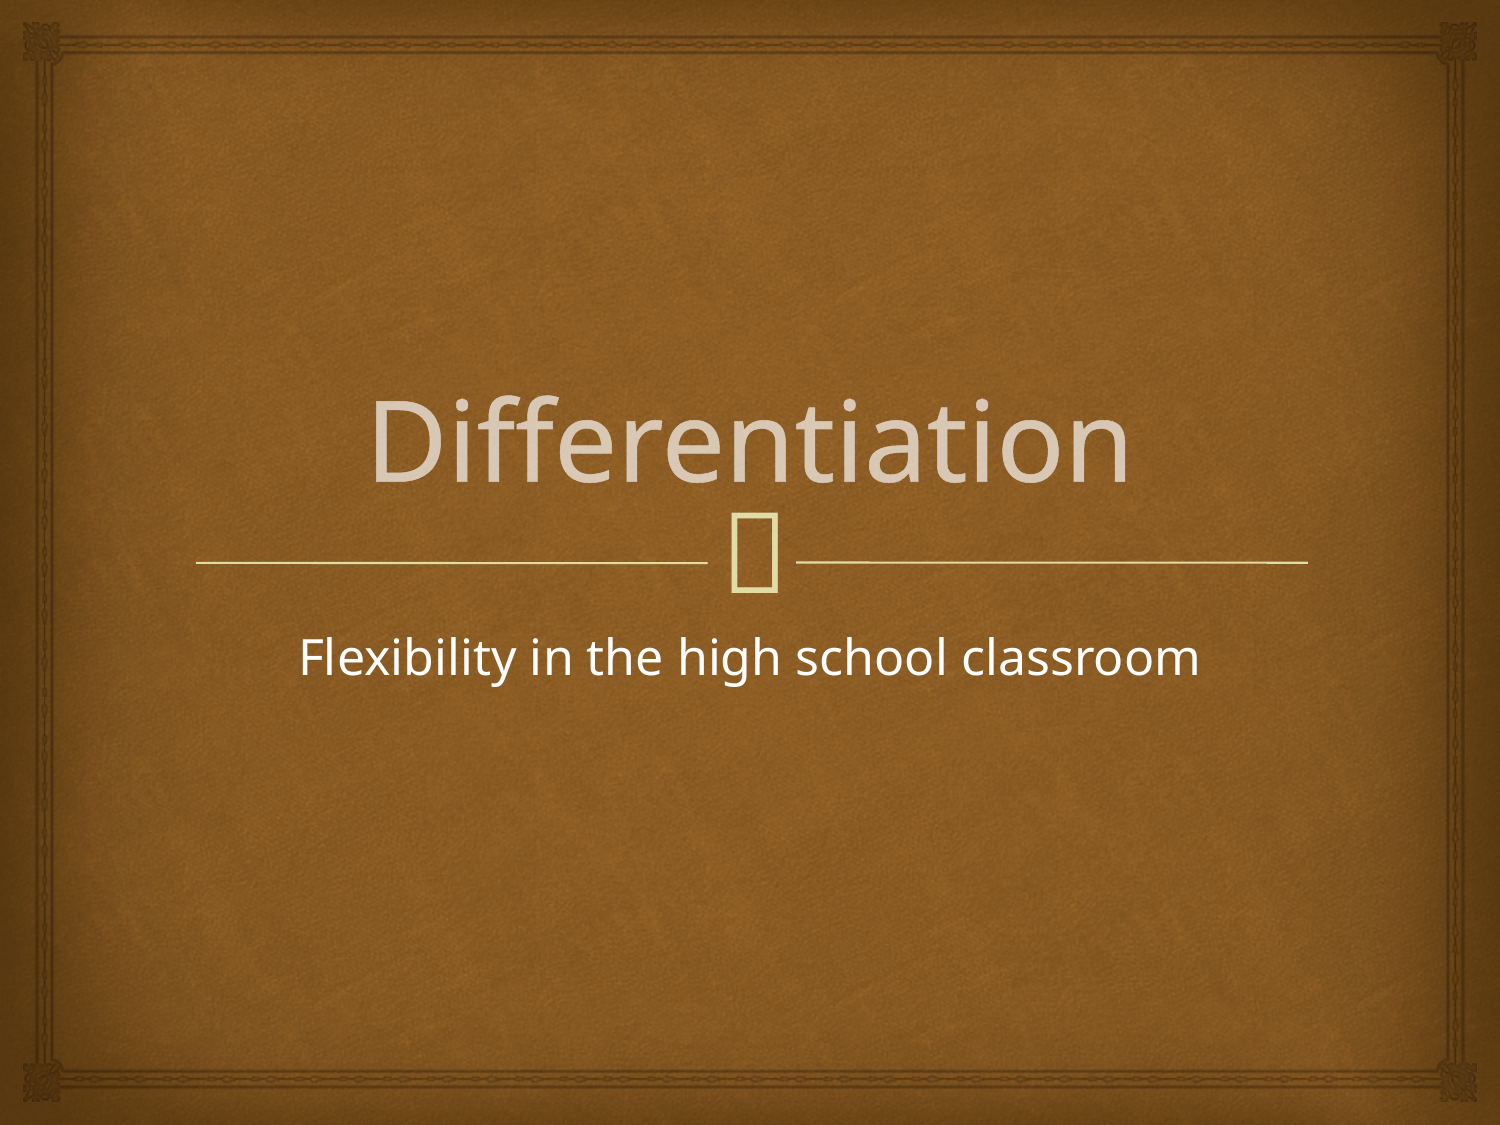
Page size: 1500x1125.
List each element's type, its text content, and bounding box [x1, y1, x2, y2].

picture [0, 0, 1500, 1125]
subtitle Flexibility in the high school classroom [225, 618, 1275, 906]
title Differentiation [194, 227, 1306, 512]
